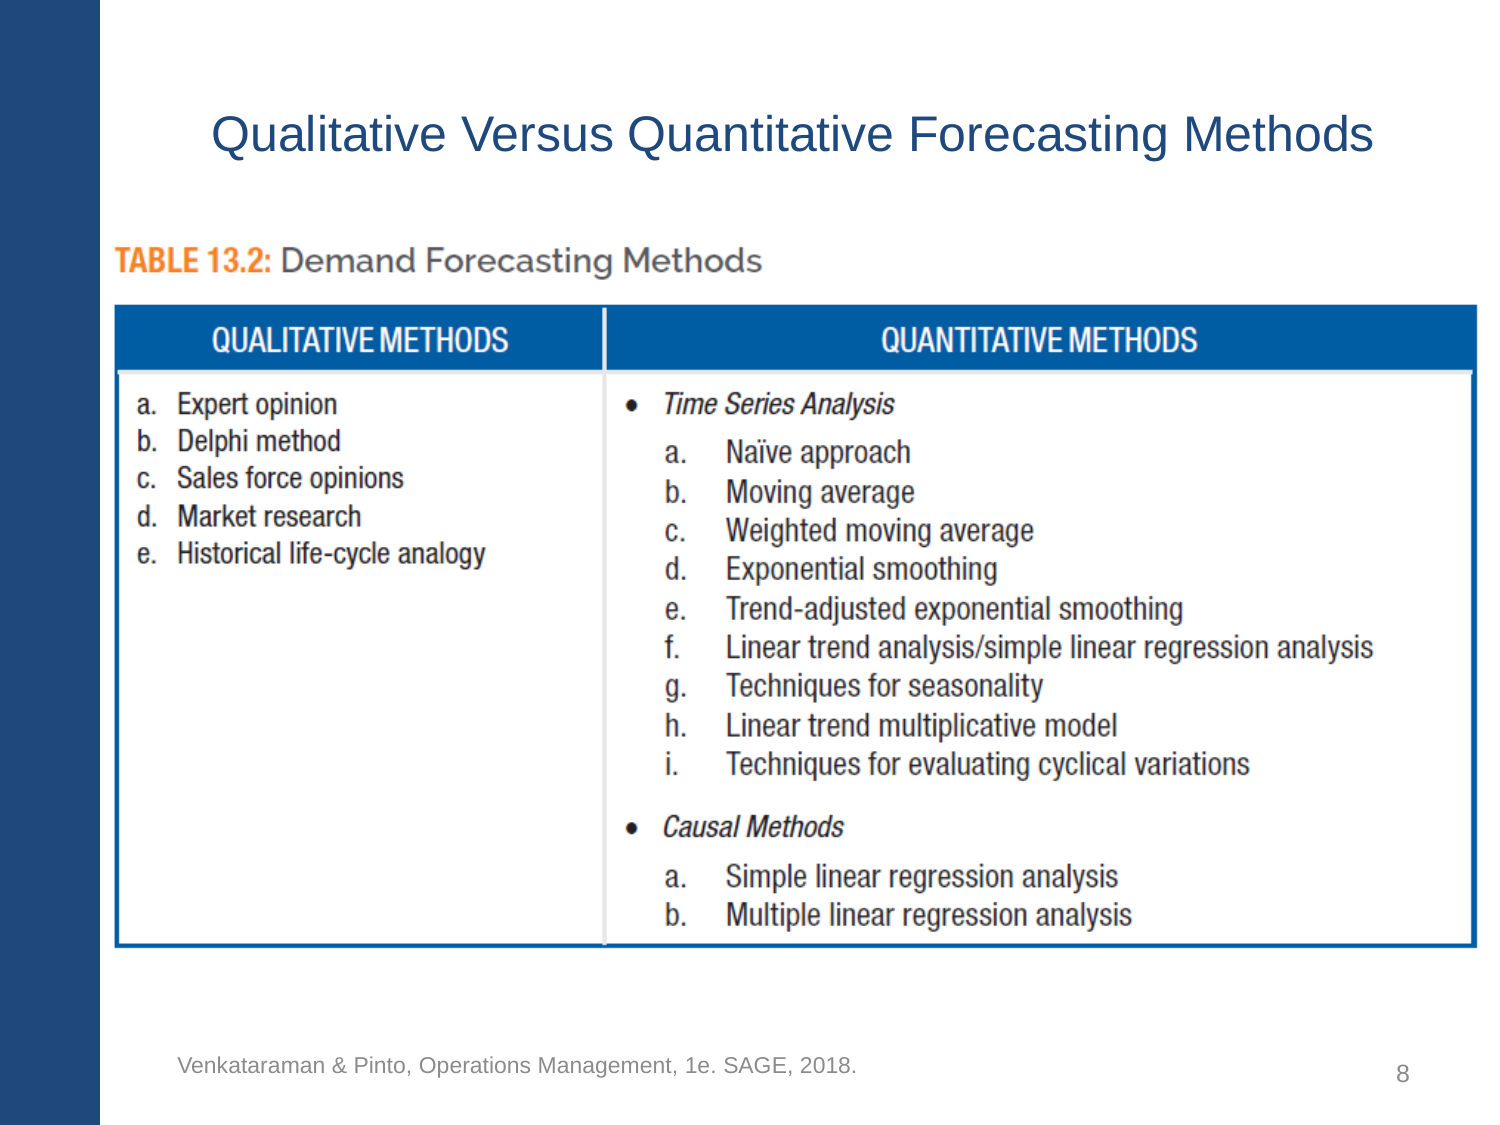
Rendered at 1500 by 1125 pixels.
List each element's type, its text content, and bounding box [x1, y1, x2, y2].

slide_number 8 [1350, 1042, 1425, 1103]
picture [106, 237, 1495, 963]
title Qualitative Versus Quantitative Forecasting Methods [162, 37, 1425, 225]
footer Venkataraman & Pinto, Operations Management, 1e. SAGE, 2018. [162, 1042, 1313, 1103]
